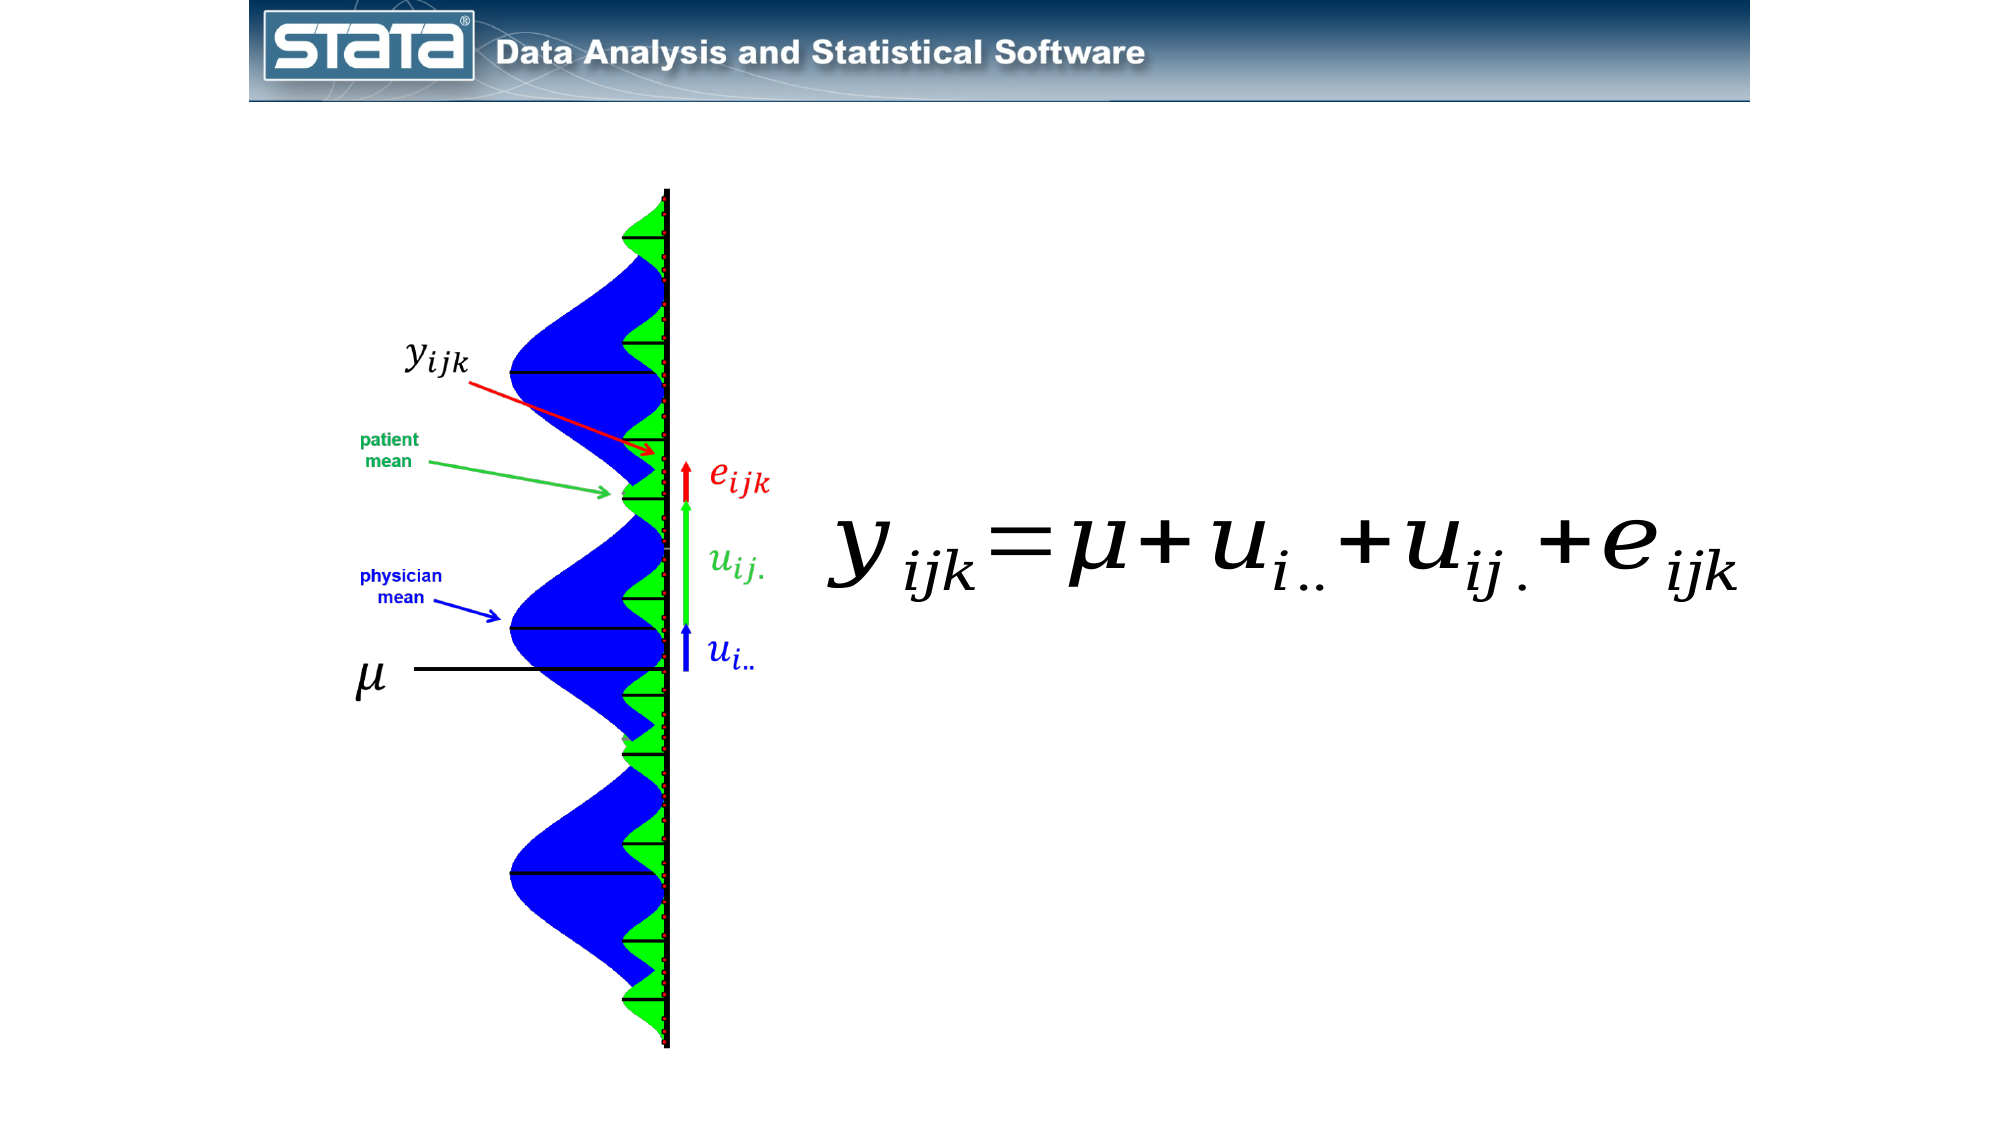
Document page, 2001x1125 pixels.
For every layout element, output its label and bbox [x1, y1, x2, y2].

picture [249, 0, 1750, 102]
picture [132, 189, 993, 1048]
